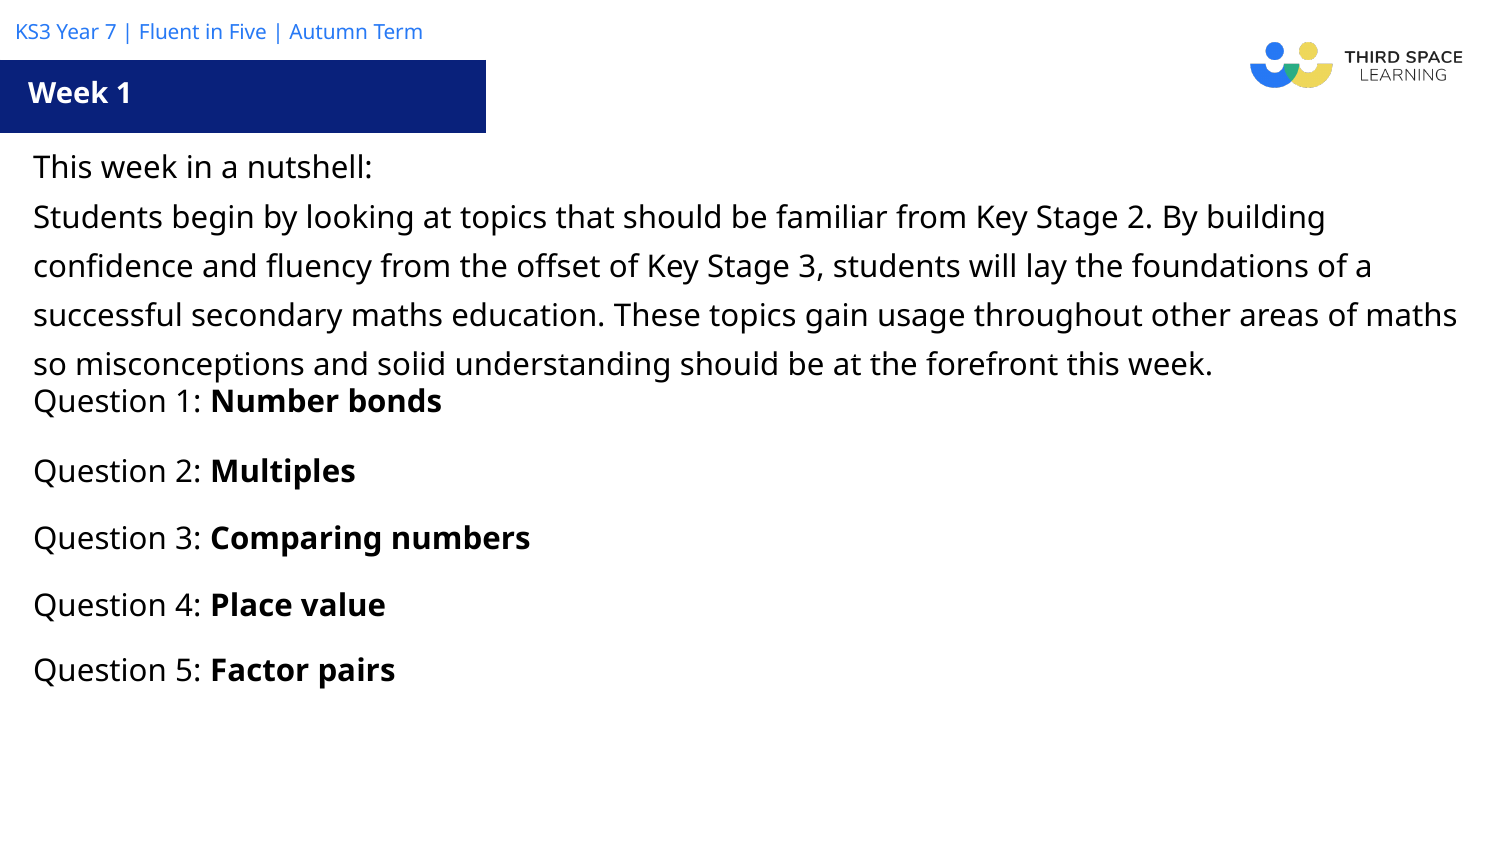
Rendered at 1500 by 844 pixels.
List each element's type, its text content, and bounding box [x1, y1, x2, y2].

table_cell Question 2: Multiples [29, 425, 1473, 494]
table_cell Question 4: Place value [29, 562, 1473, 628]
table_header This week in a nutshell: Students begin by looking at topics that should be familiar from Key Stage 2. By building confidence and fluency from the offset of Key Stage 3, students will lay the foundations of a successful secondary maths education. These topics gain usage throughout other areas of maths so misconceptions and solid understanding should be at the forefront this week. [29, 137, 1473, 357]
picture [1250, 33, 1465, 99]
table_cell Question 3: Comparing numbers [29, 495, 1473, 561]
table_cell Question 1: Number bonds [29, 358, 1473, 424]
text_box Week 1 [13, 59, 383, 125]
table_cell Question 5: Factor pairs [29, 629, 1473, 693]
